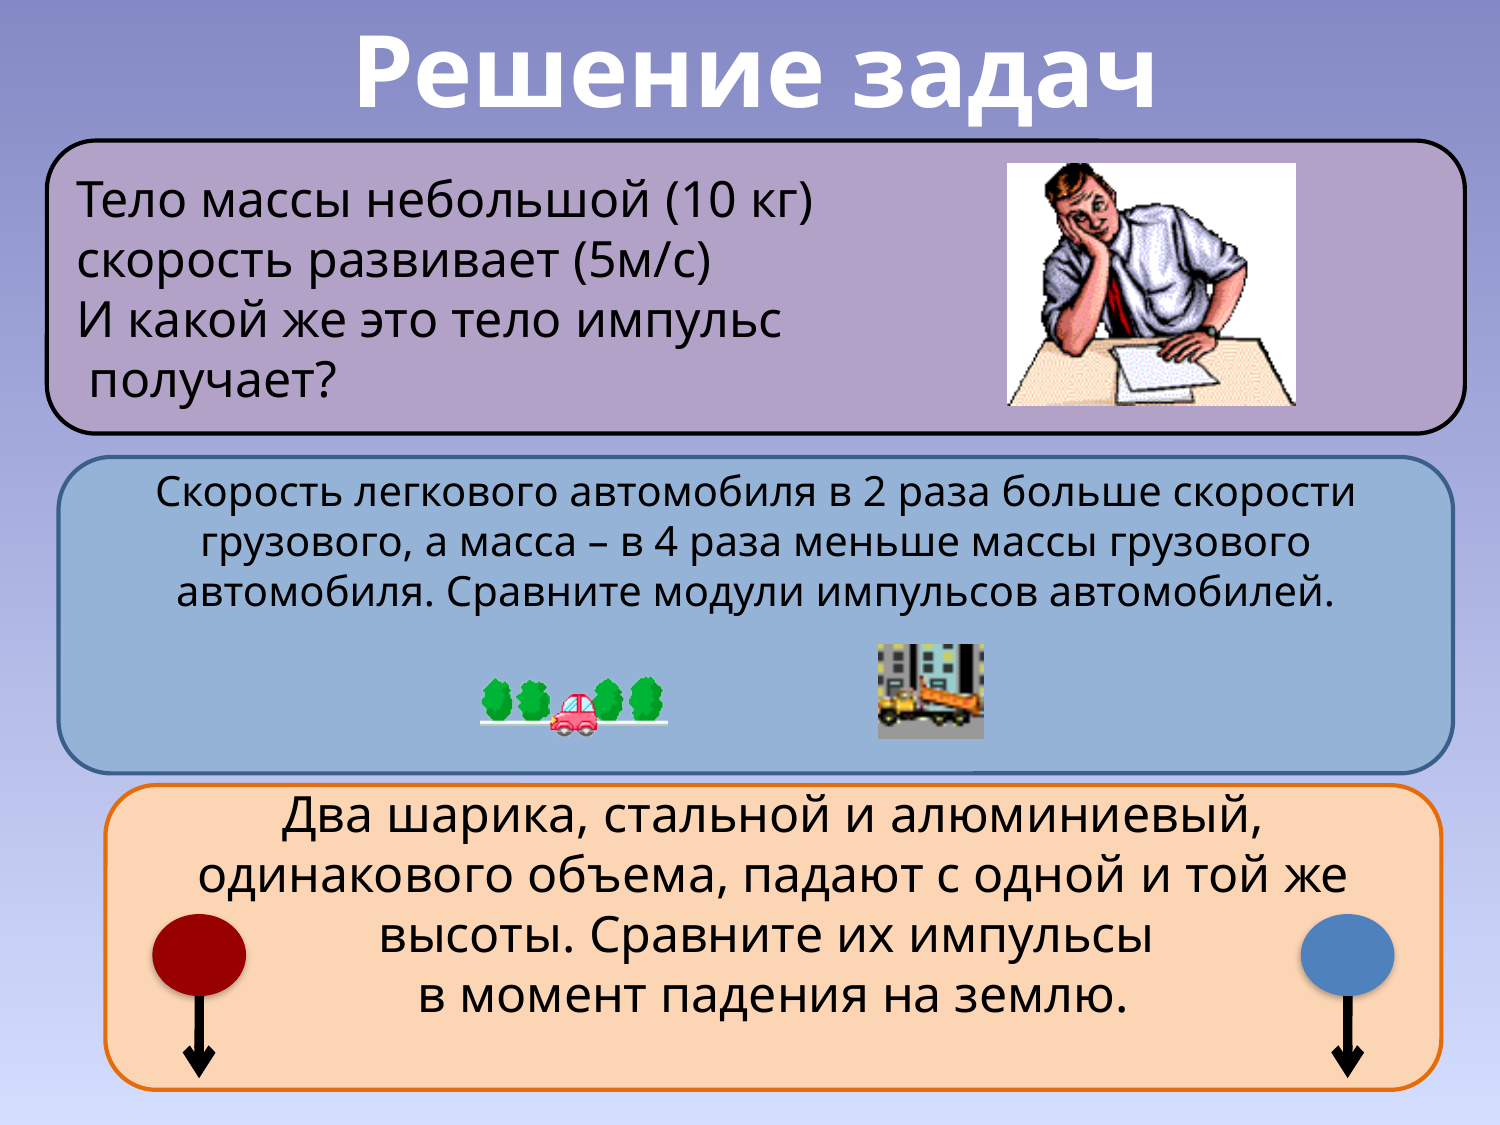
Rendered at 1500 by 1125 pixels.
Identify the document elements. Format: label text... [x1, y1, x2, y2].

text_box Два шарика, стальной и алюминиевый, одинакового объема, падают с одной и той же высоты. Сравните их импульсы в момент падения на землю. [103, 782, 1444, 1092]
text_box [58, 456, 1454, 774]
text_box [152, 913, 247, 1079]
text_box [1300, 913, 1395, 1079]
text_box Решение задач [70, 0, 1442, 135]
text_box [46, 140, 1466, 434]
